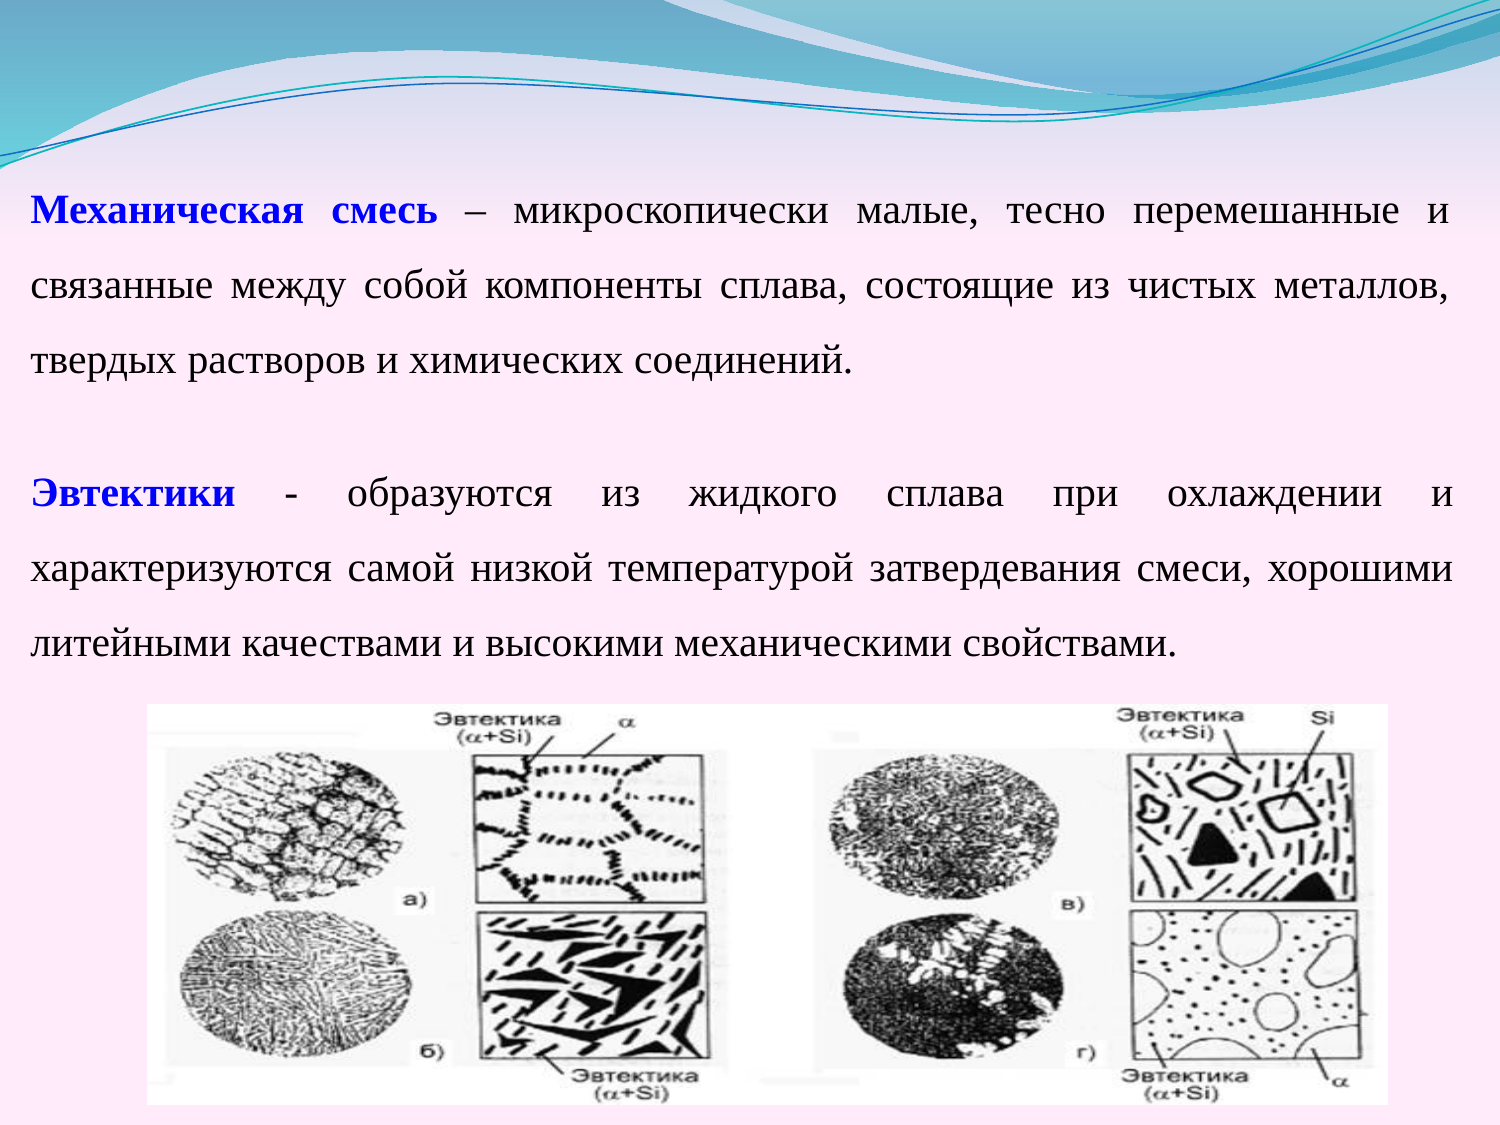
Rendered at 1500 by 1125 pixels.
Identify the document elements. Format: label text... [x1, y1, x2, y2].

picture [147, 703, 1389, 1105]
text_box Эвтектики - образуются из жидкого сплава при охлаждении и характеризуются самой низкой температурой затвердевания смеси, хорошими литейными качествами и высокими механическими свойствами. [15, 432, 1469, 673]
text_box Механическая смесь – микроскопически малые, тесно перемешанные и связанные между собой компоненты сплава, состоящие из чистых металлов, твердых растворов и химических соединений. [15, 148, 1465, 389]
